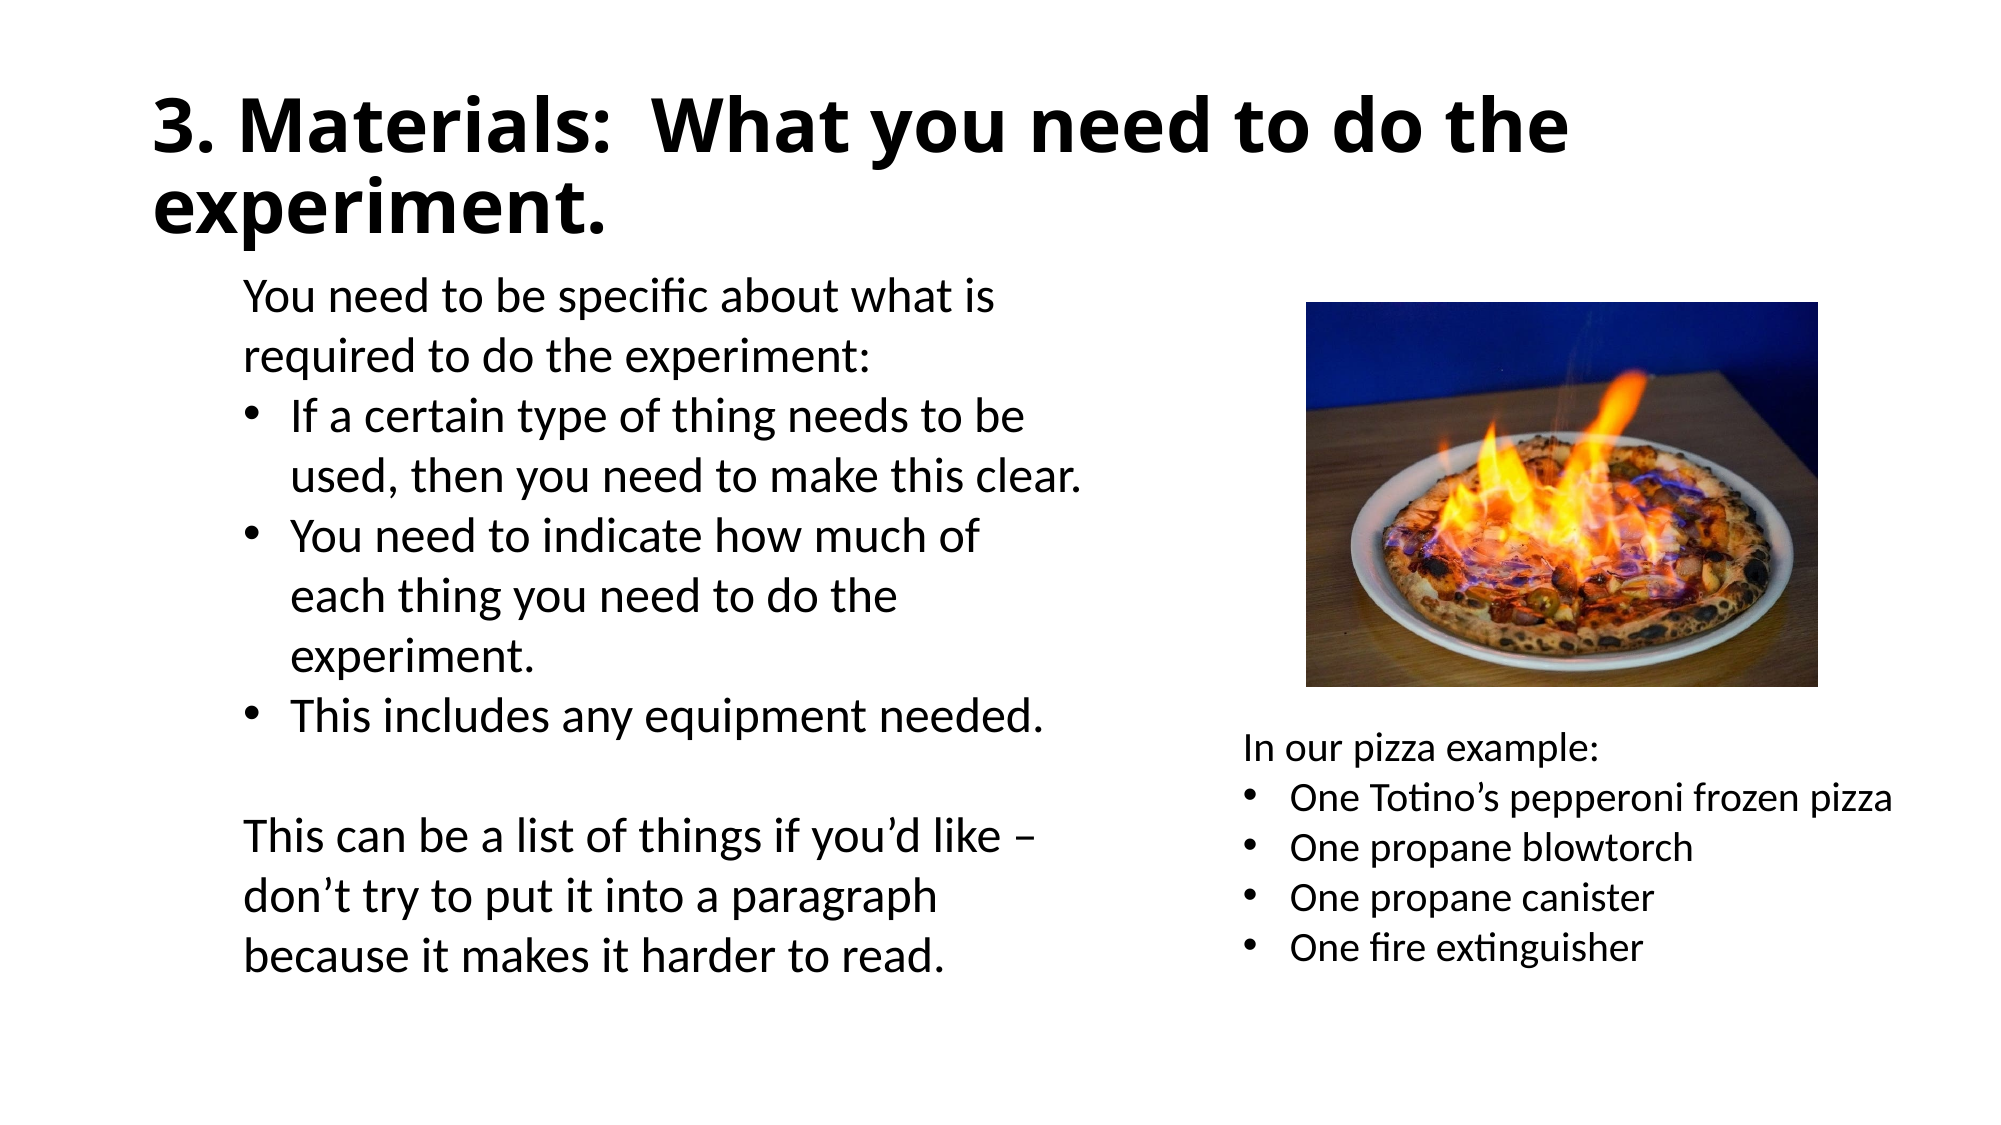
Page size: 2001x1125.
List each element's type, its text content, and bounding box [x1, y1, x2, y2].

text_box You need to be specific about what is required to do the experiment: If a certain type of thing needs to be used, then you need to make this clear. You need to indicate how much of each thing you need to do the experiment. This includes any equipment needed. This can be a list of things if you’d like – don’t try to put it into a paragraph because it makes it harder to read. [228, 255, 1100, 990]
picture [1306, 302, 1818, 687]
title 3. Materials: What you need to do the experiment. [137, 59, 1863, 278]
text_box In our pizza example: One Totino’s pepperoni frozen pizza One propane blowtorch One propane canister One fire extinguisher [1228, 711, 1950, 977]
